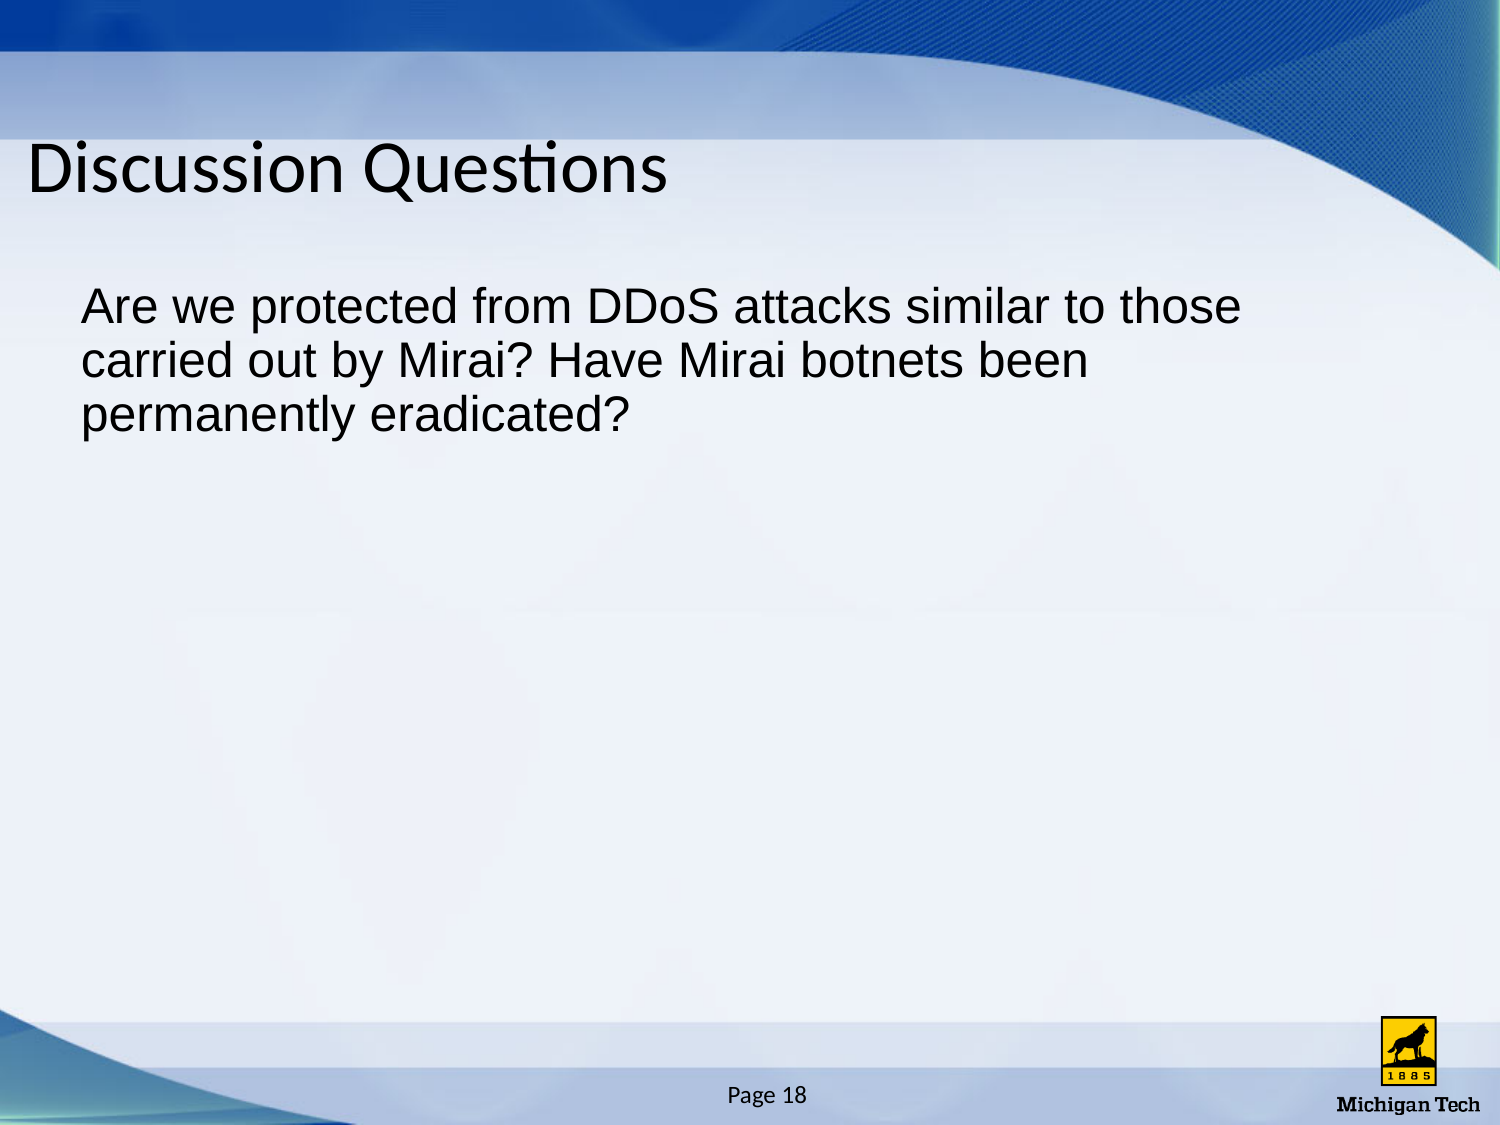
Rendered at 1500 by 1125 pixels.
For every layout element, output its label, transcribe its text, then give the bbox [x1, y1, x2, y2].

title Discussion Questions [12, 75, 1338, 263]
title Are we protected from DDoS attacks similar to those carried out by Mirai? Have Mirai botnets been permanently eradicated? [65, 111, 1360, 611]
picture [0, 0, 1500, 1125]
